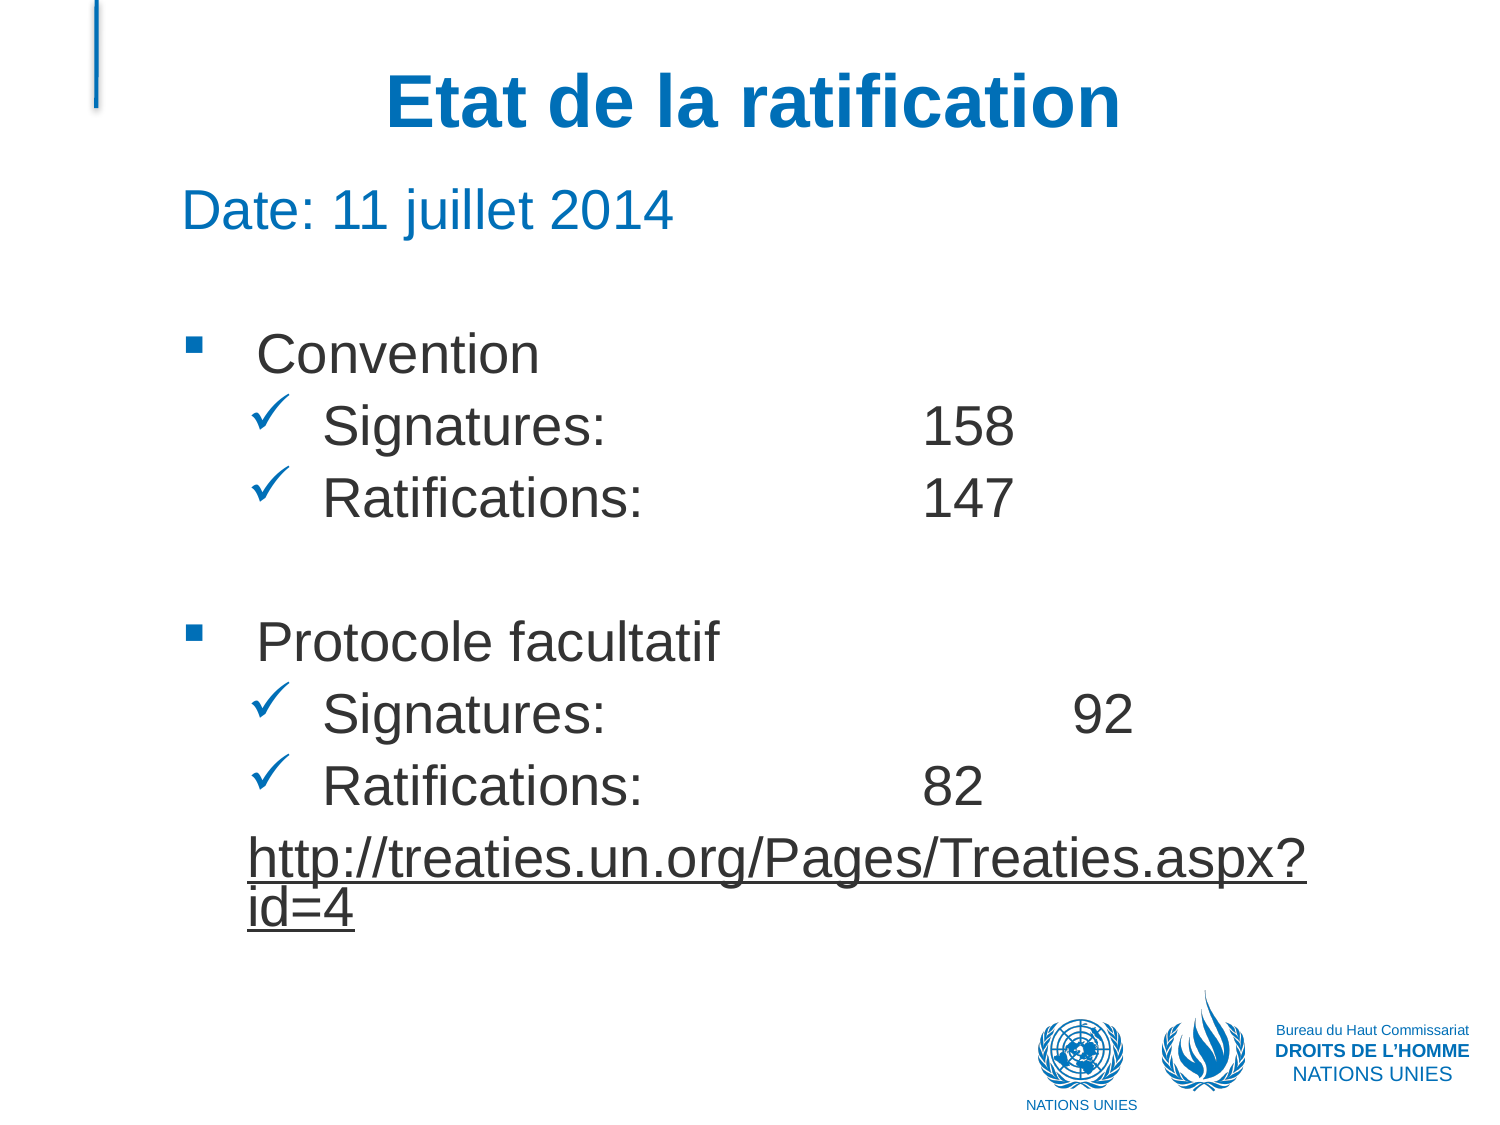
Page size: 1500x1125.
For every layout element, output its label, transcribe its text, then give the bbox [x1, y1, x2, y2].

text_box Bureau du Haut Commissariat DROITS DE L’HOMME NATIONS UNIES [1245, 1013, 1500, 1094]
text_box Date: 11 juillet 2014 Convention Signatures: 158 Ratifications: 147 Protocole facultatif Signatures: 92 Ratifications: 82 http://treaties.un.org/Pages/Treaties.aspx?id=4 [166, 173, 1325, 945]
picture [1037, 990, 1457, 1107]
title Etat de la ratification [71, 45, 1437, 224]
text_box NATIONS UNIES [980, 1088, 1184, 1121]
